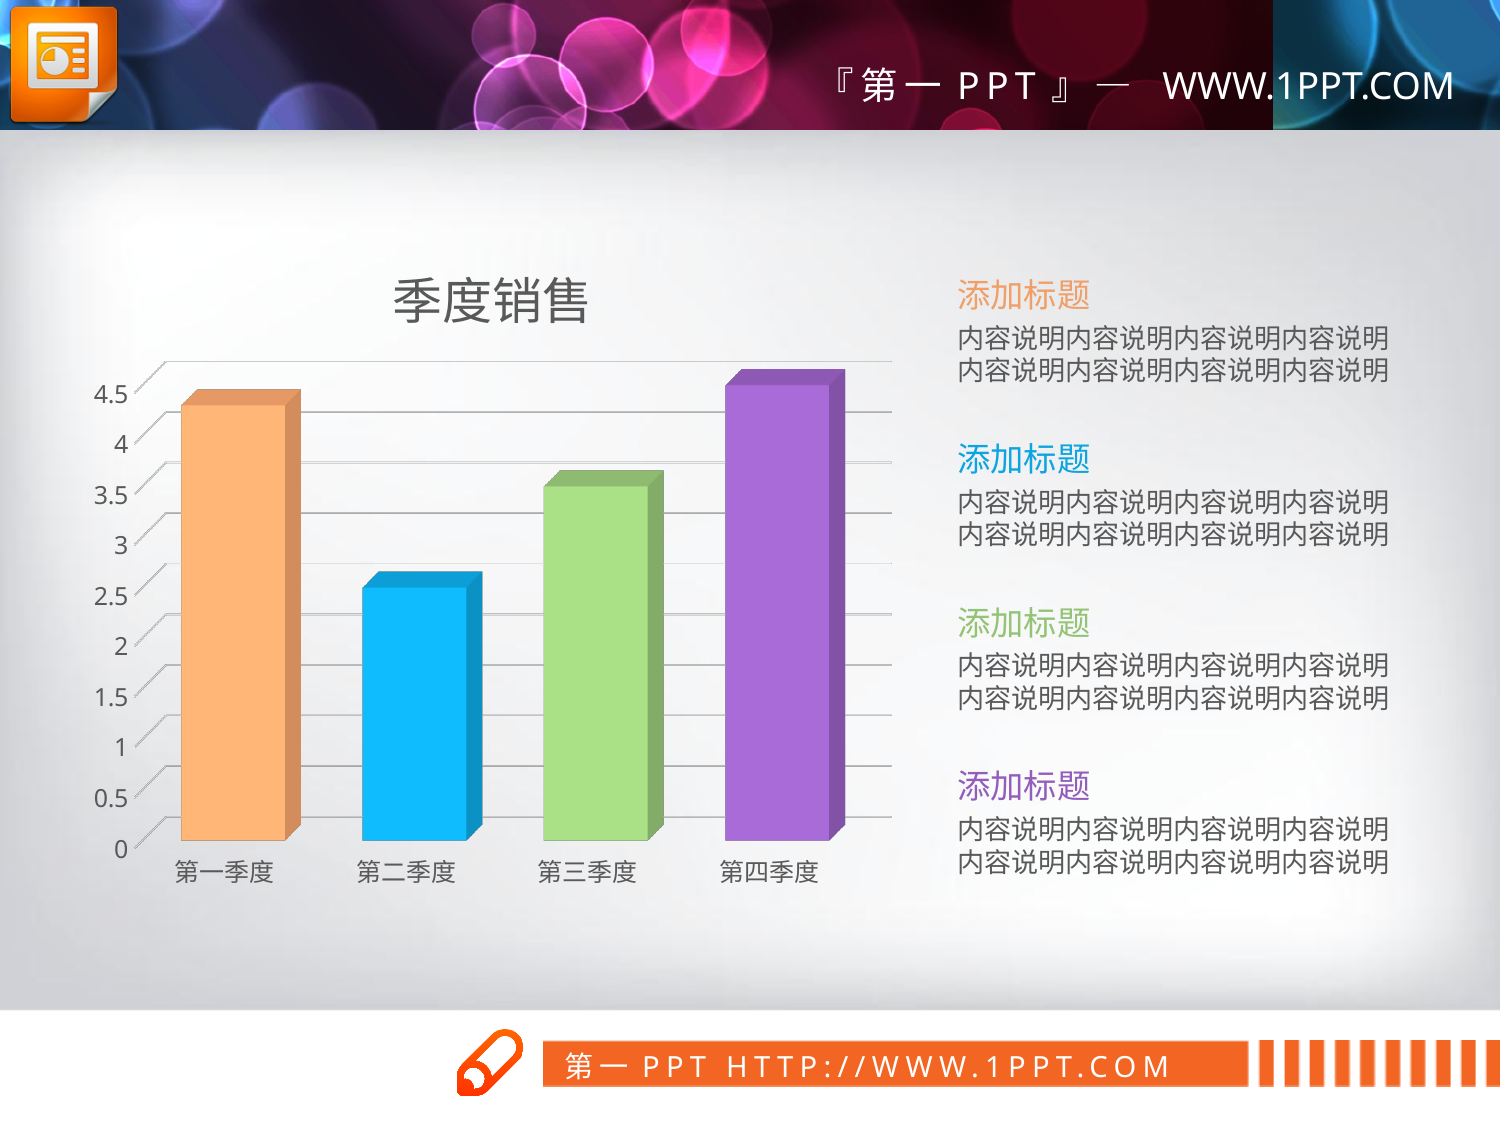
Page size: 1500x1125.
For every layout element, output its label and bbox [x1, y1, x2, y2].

text_box [942, 594, 1474, 723]
chart [74, 224, 911, 903]
picture [0, 0, 1500, 1012]
text_box [942, 430, 1474, 559]
text_box [942, 757, 1474, 887]
text_box [942, 266, 1474, 395]
picture [543, 1040, 1500, 1087]
